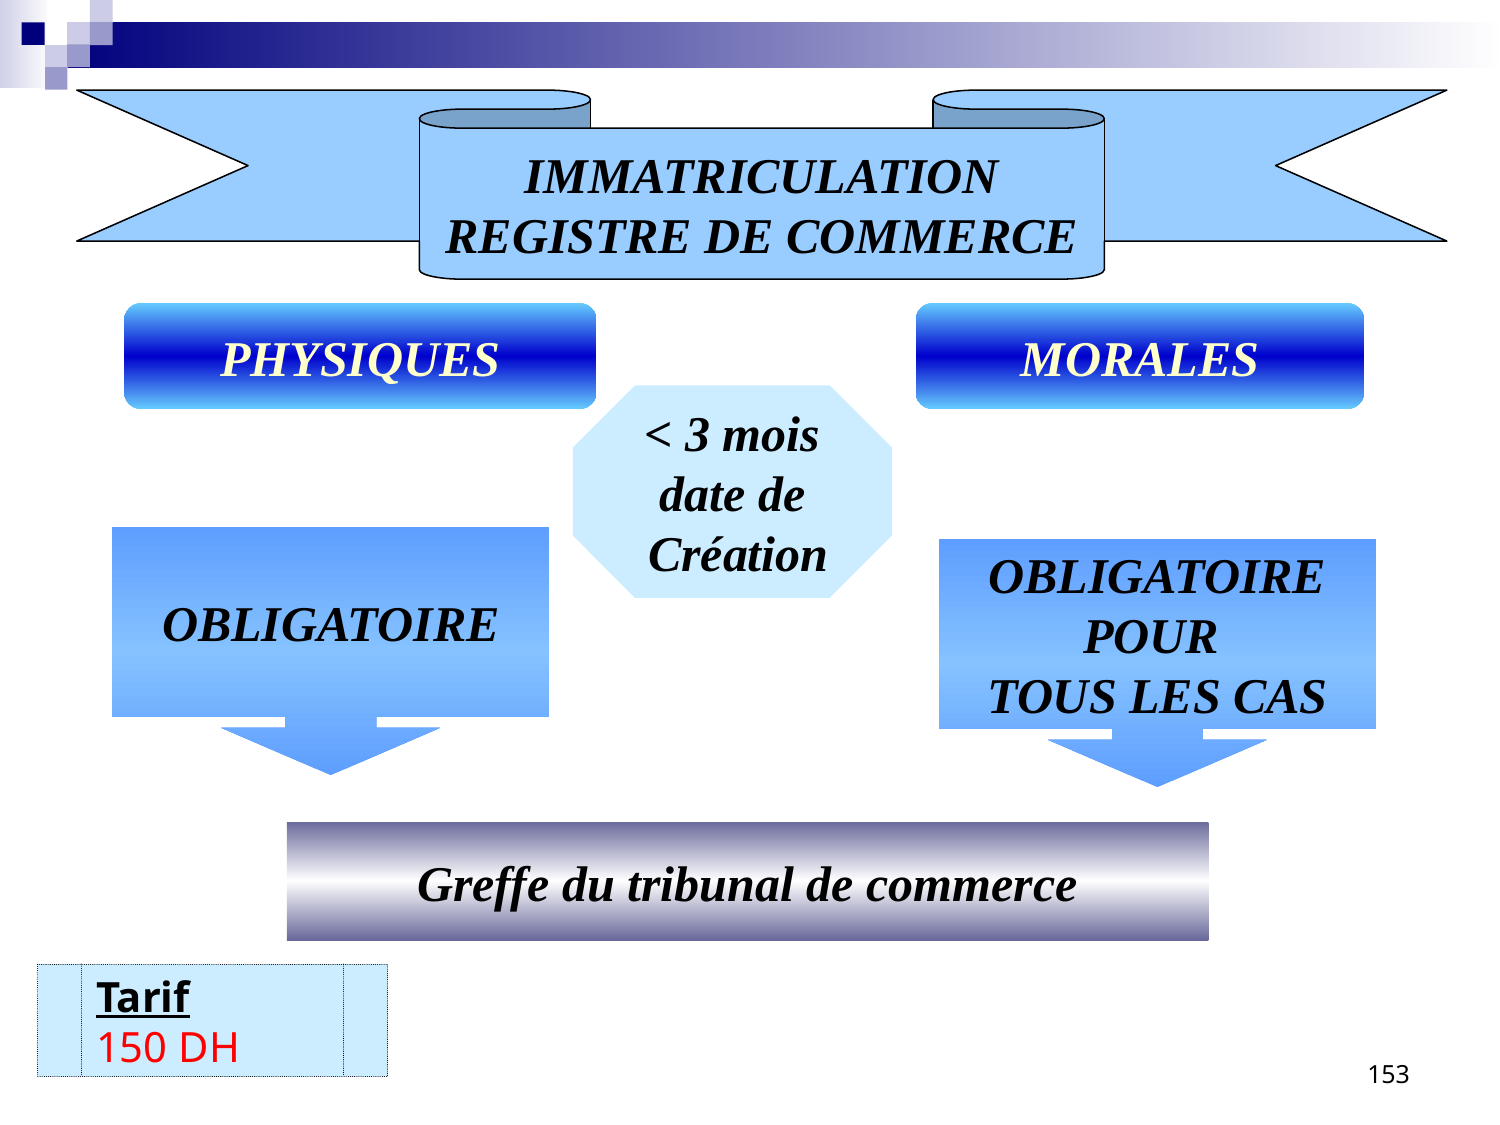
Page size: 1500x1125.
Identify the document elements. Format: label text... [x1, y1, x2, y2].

slide_number 153 [1074, 1025, 1425, 1100]
text_box Tarif 150 DH [37, 964, 388, 1077]
text_box OBLIGATOIRE POUR TOUS LES CAS [938, 538, 1376, 788]
text_box MORALES [915, 302, 1365, 410]
text_box Greffe du tribunal de commerce [286, 822, 1209, 941]
text_box PHYSIQUES [124, 302, 597, 410]
text_box < 3 mois date de Création [572, 385, 892, 598]
text_box IMMATRICULATION REGISTRE DE COMMERCE [76, 90, 1447, 280]
text_box OBLIGATOIRE [112, 527, 550, 776]
